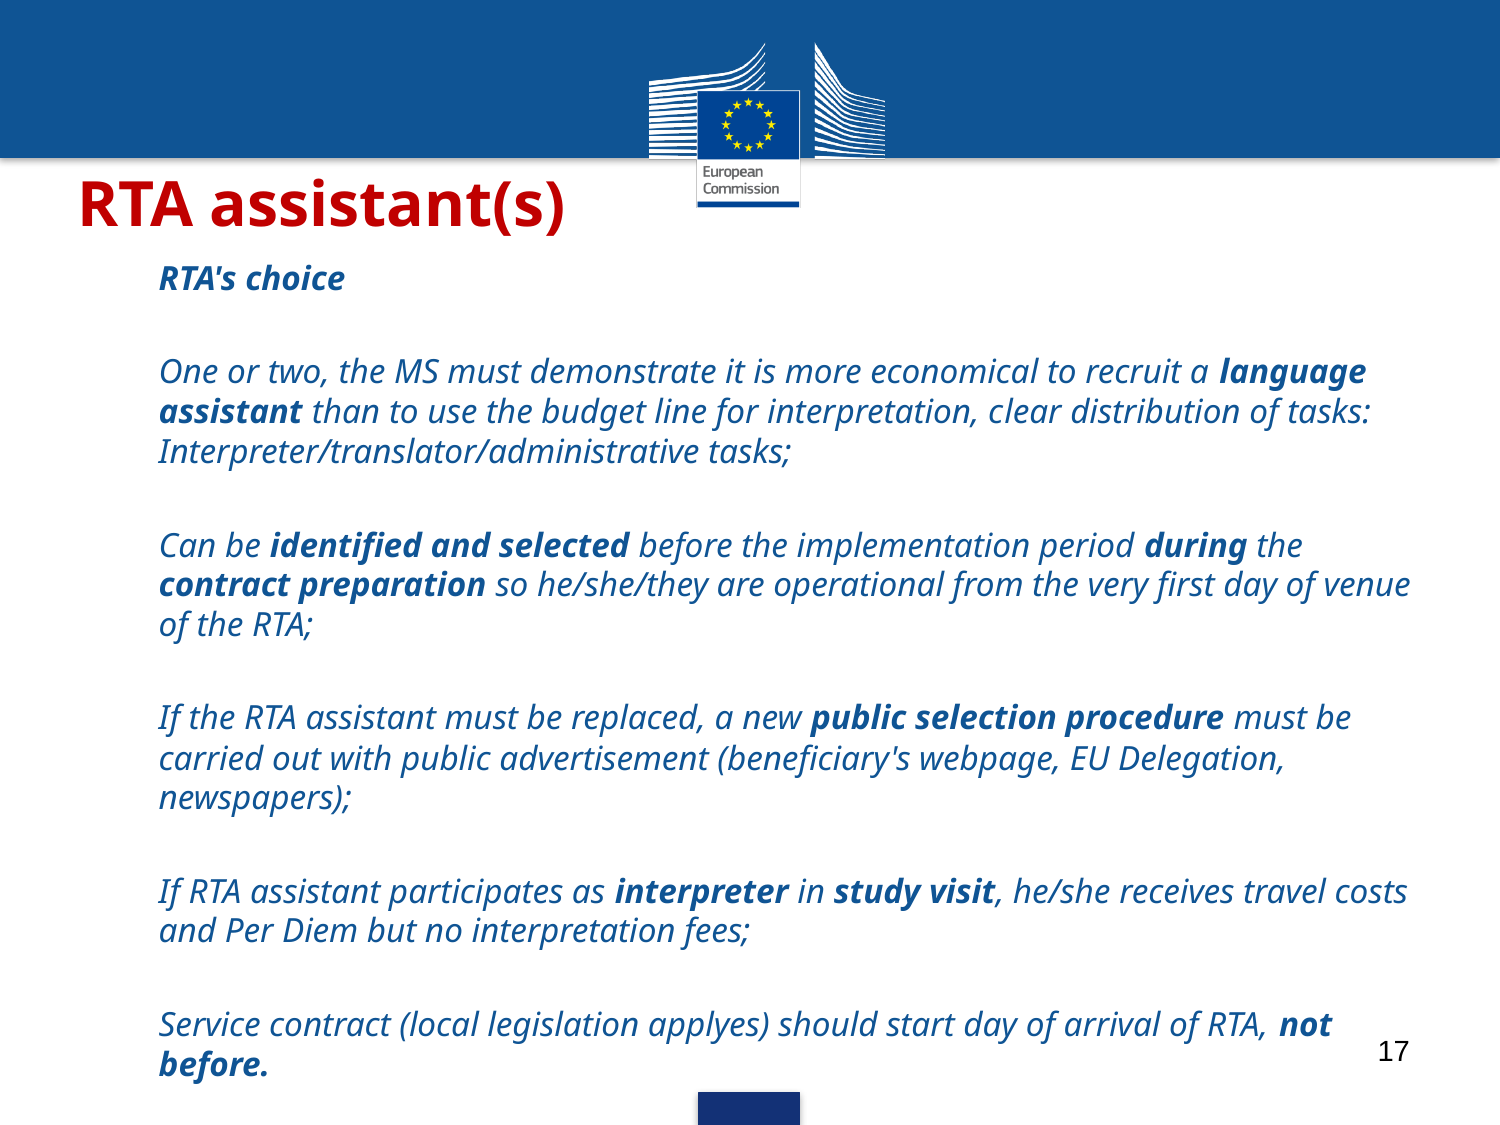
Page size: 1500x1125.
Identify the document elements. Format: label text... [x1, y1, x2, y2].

slide_number 17 [1074, 1024, 1425, 1103]
list RTA's choice One or two, the MS must demonstrate it is more economical to recruit a language assistant than to use the budget line for interpretation, clear distribution of tasks: Interpreter/translator/administrative tasks; Can be identified and selected before the implementation period during the contract preparation so he/she/they are operational from the very first day of venue of the RTA; If the RTA assistant must be replaced, a new public selection procedure must be carried out with public advertisement (beneficiary's webpage, EU Delegation, newspapers); If RTA assistant participates as interpreter in study visit, he/she receives travel costs and Per Diem but no interpretation fees; Service contract (local legislation applyes) should start day of arrival of RTA, not before. [87, 249, 1438, 1125]
title RTA assistant(s) [62, 125, 1413, 279]
picture [649, 42, 885, 125]
